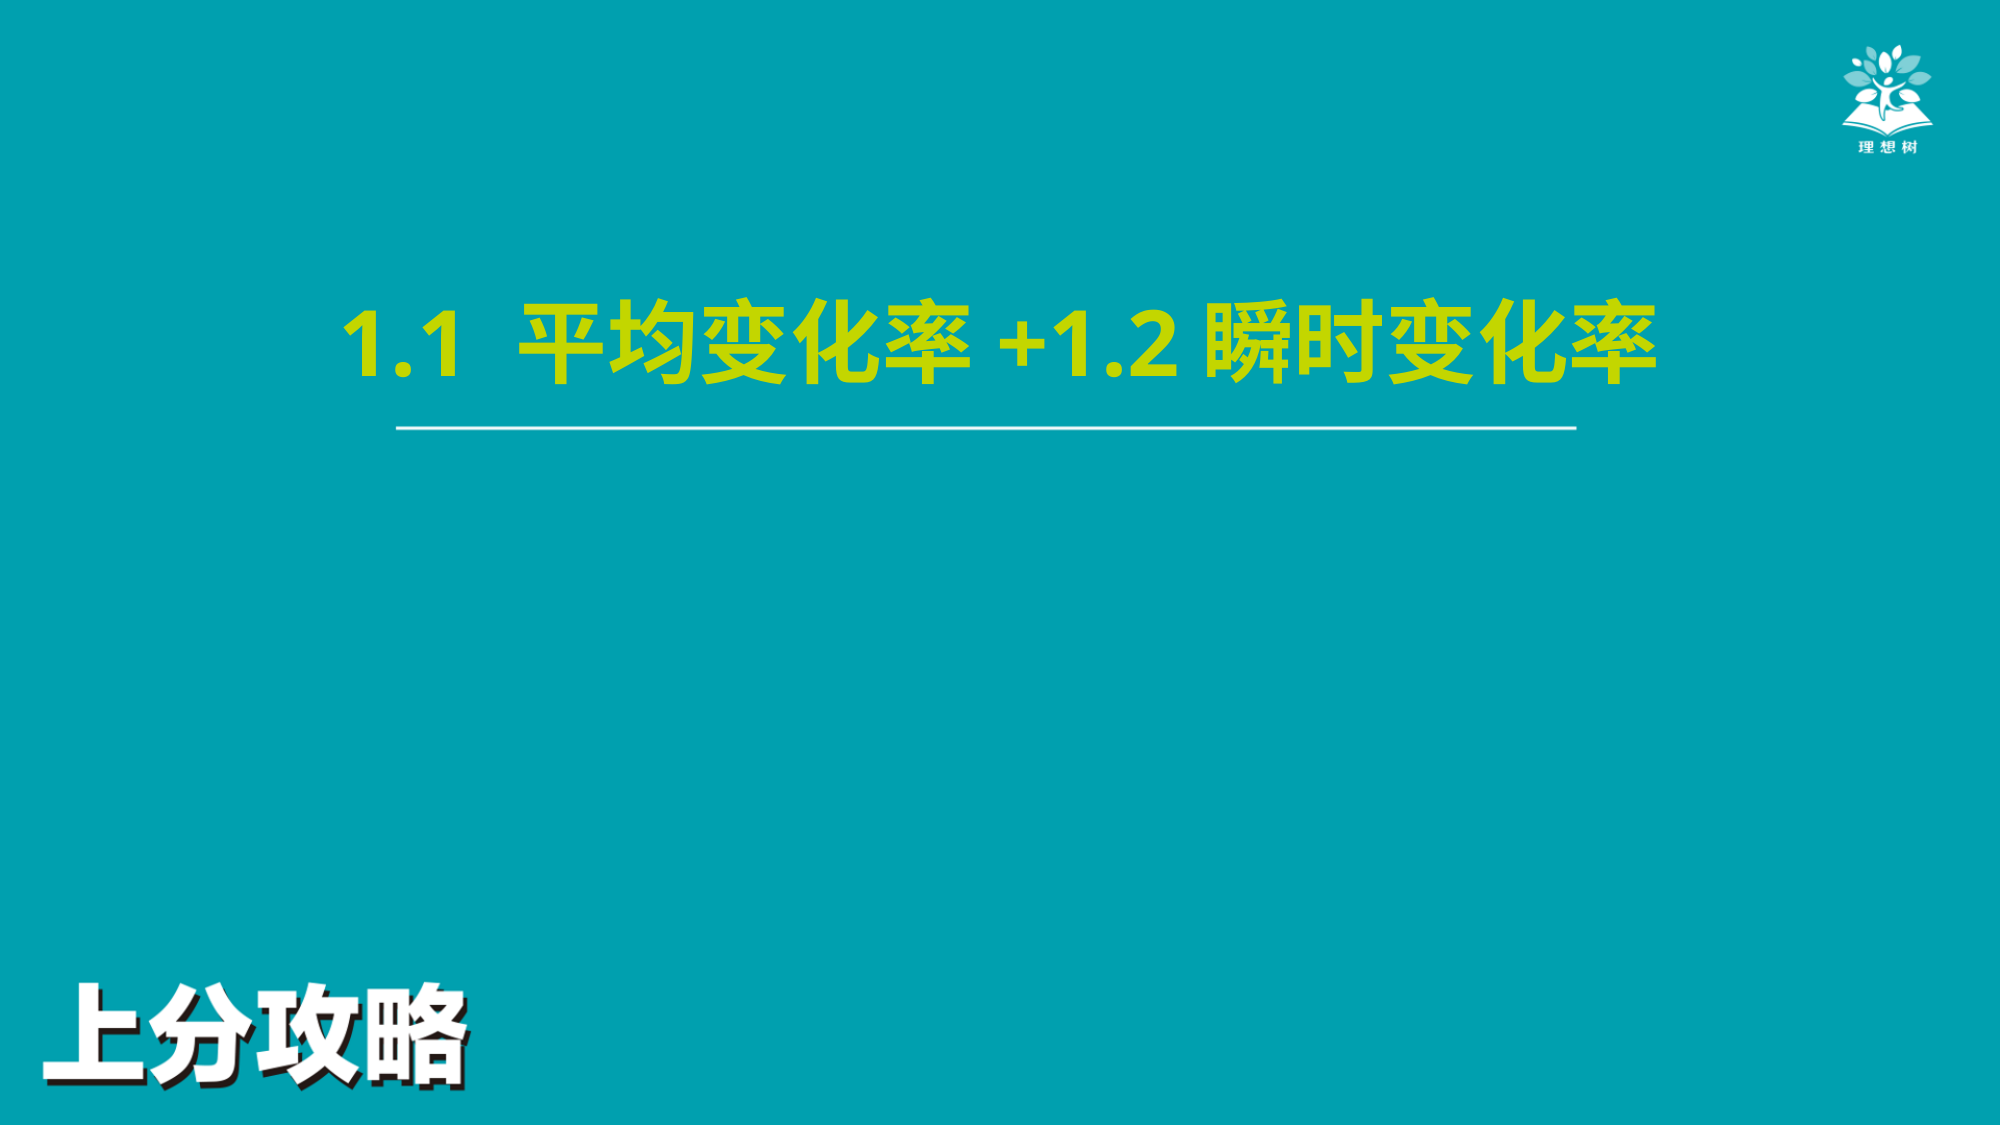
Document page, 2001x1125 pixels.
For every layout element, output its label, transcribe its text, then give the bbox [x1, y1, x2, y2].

text_box 1.1 平均变化率+1.2瞬时变化率 [0, 265, 2000, 413]
picture [0, 413, 2000, 1125]
picture [0, 0, 2000, 265]
